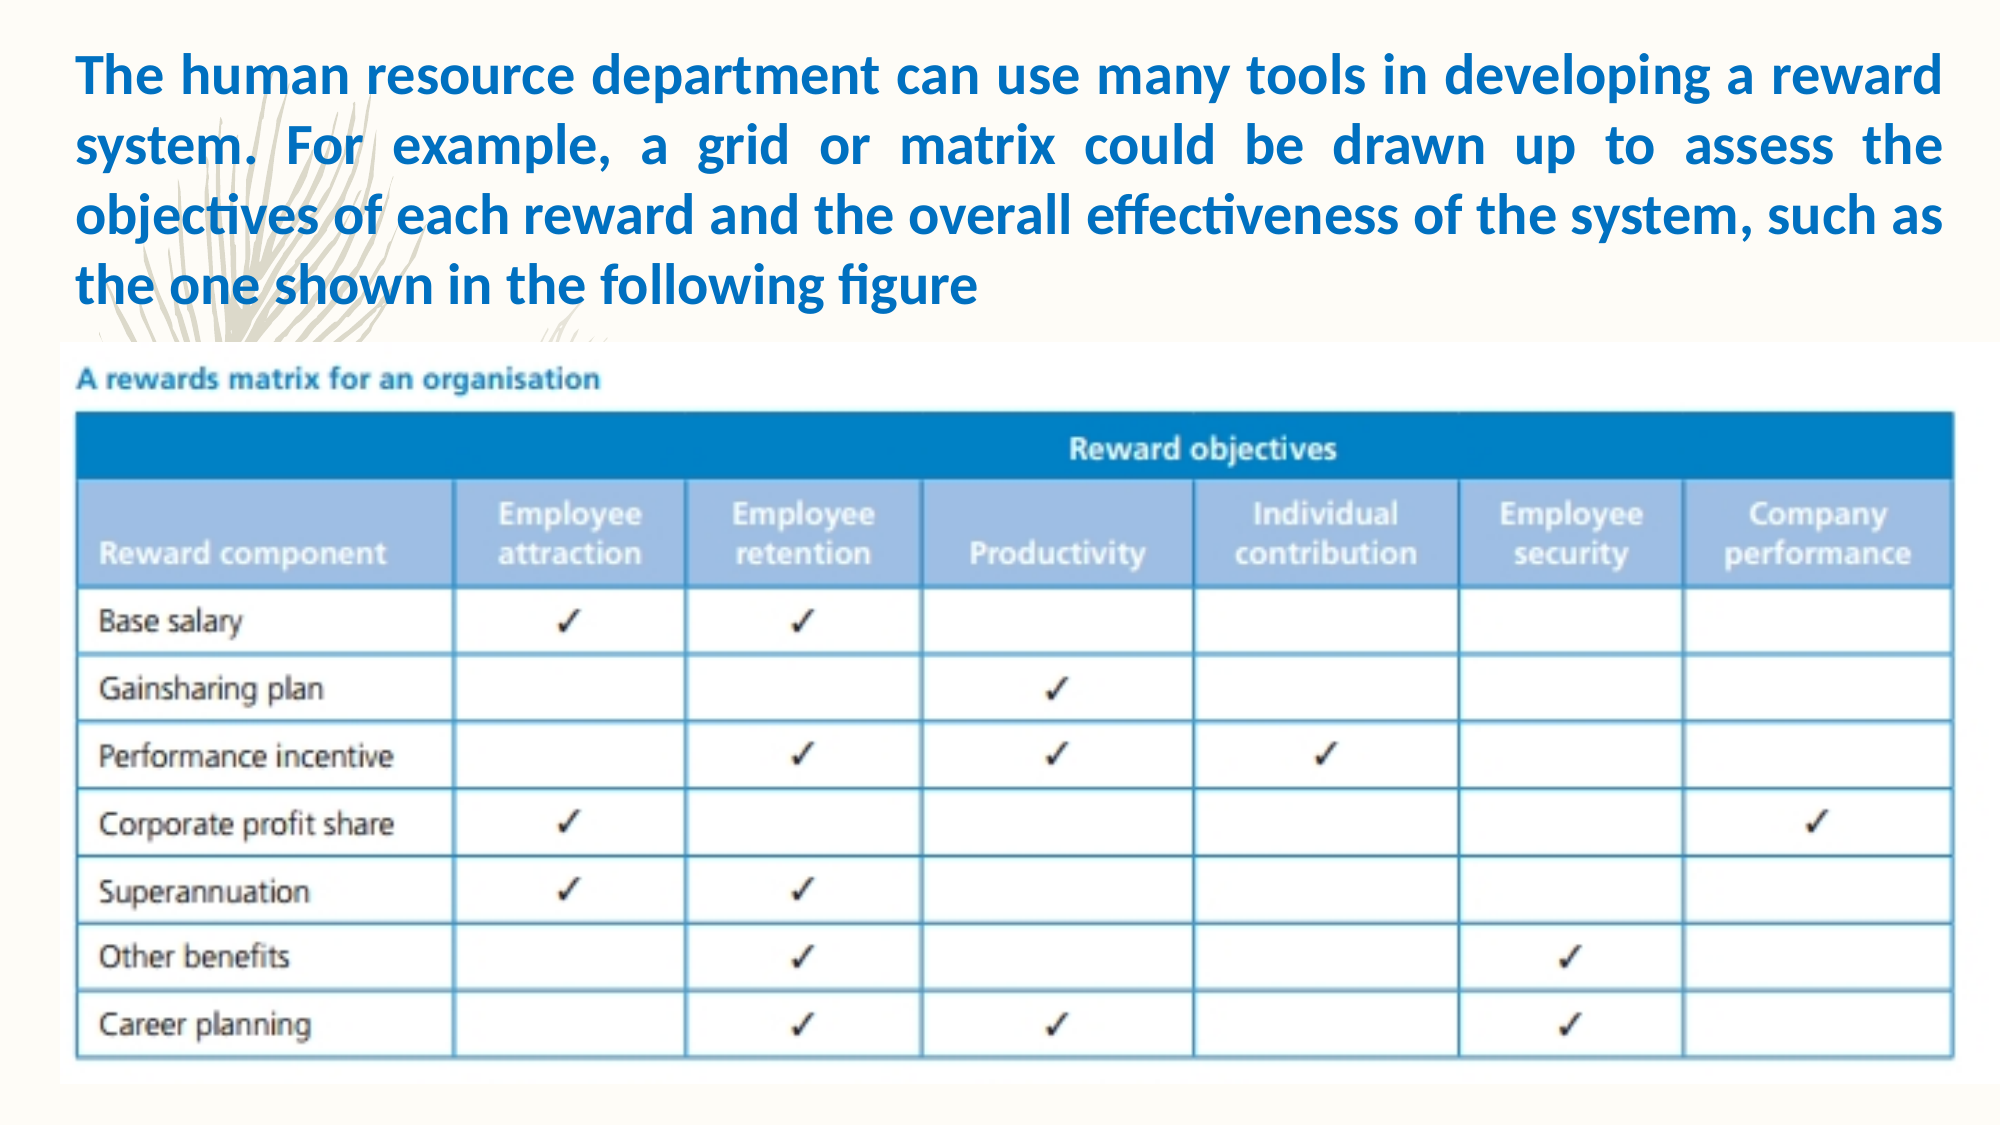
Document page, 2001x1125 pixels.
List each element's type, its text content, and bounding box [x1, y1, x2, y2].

picture [60, 342, 2000, 1084]
text_box The human resource department can use many tools in developing a reward system. For example, a grid or matrix could be drawn up to assess the objectives of each reward and the overall effectiveness of the system, such as the one shown in the following figure [60, 28, 1959, 324]
